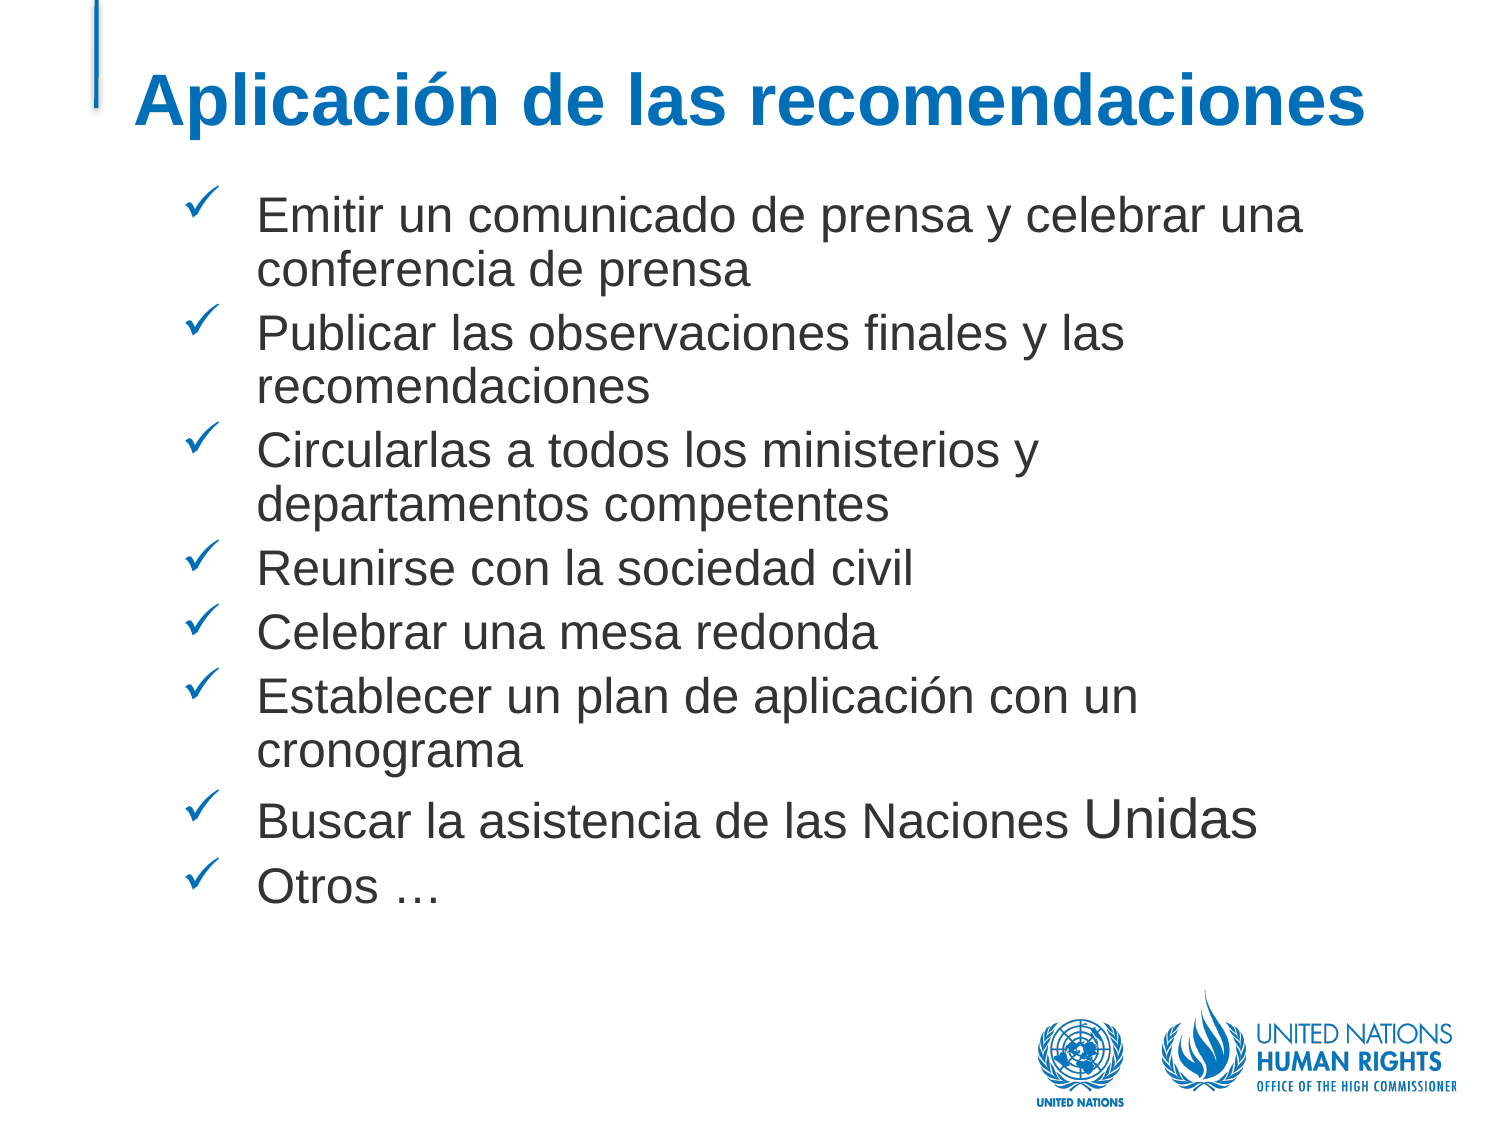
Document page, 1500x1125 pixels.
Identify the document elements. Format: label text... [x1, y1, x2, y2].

text_box Emitir un comunicado de prensa y celebrar una conferencia de prensa Publicar las observaciones finales y las recomendaciones Circularlas a todos los ministerios y departamentos competentes Reunirse con la sociedad civil Celebrar una mesa redonda Establecer un plan de aplicación con un cronograma Buscar la asistencia de las Naciones Unidas Otros … [166, 181, 1325, 969]
title Aplicación de las recomendaciones [65, 45, 1437, 224]
picture [1037, 990, 1457, 1107]
